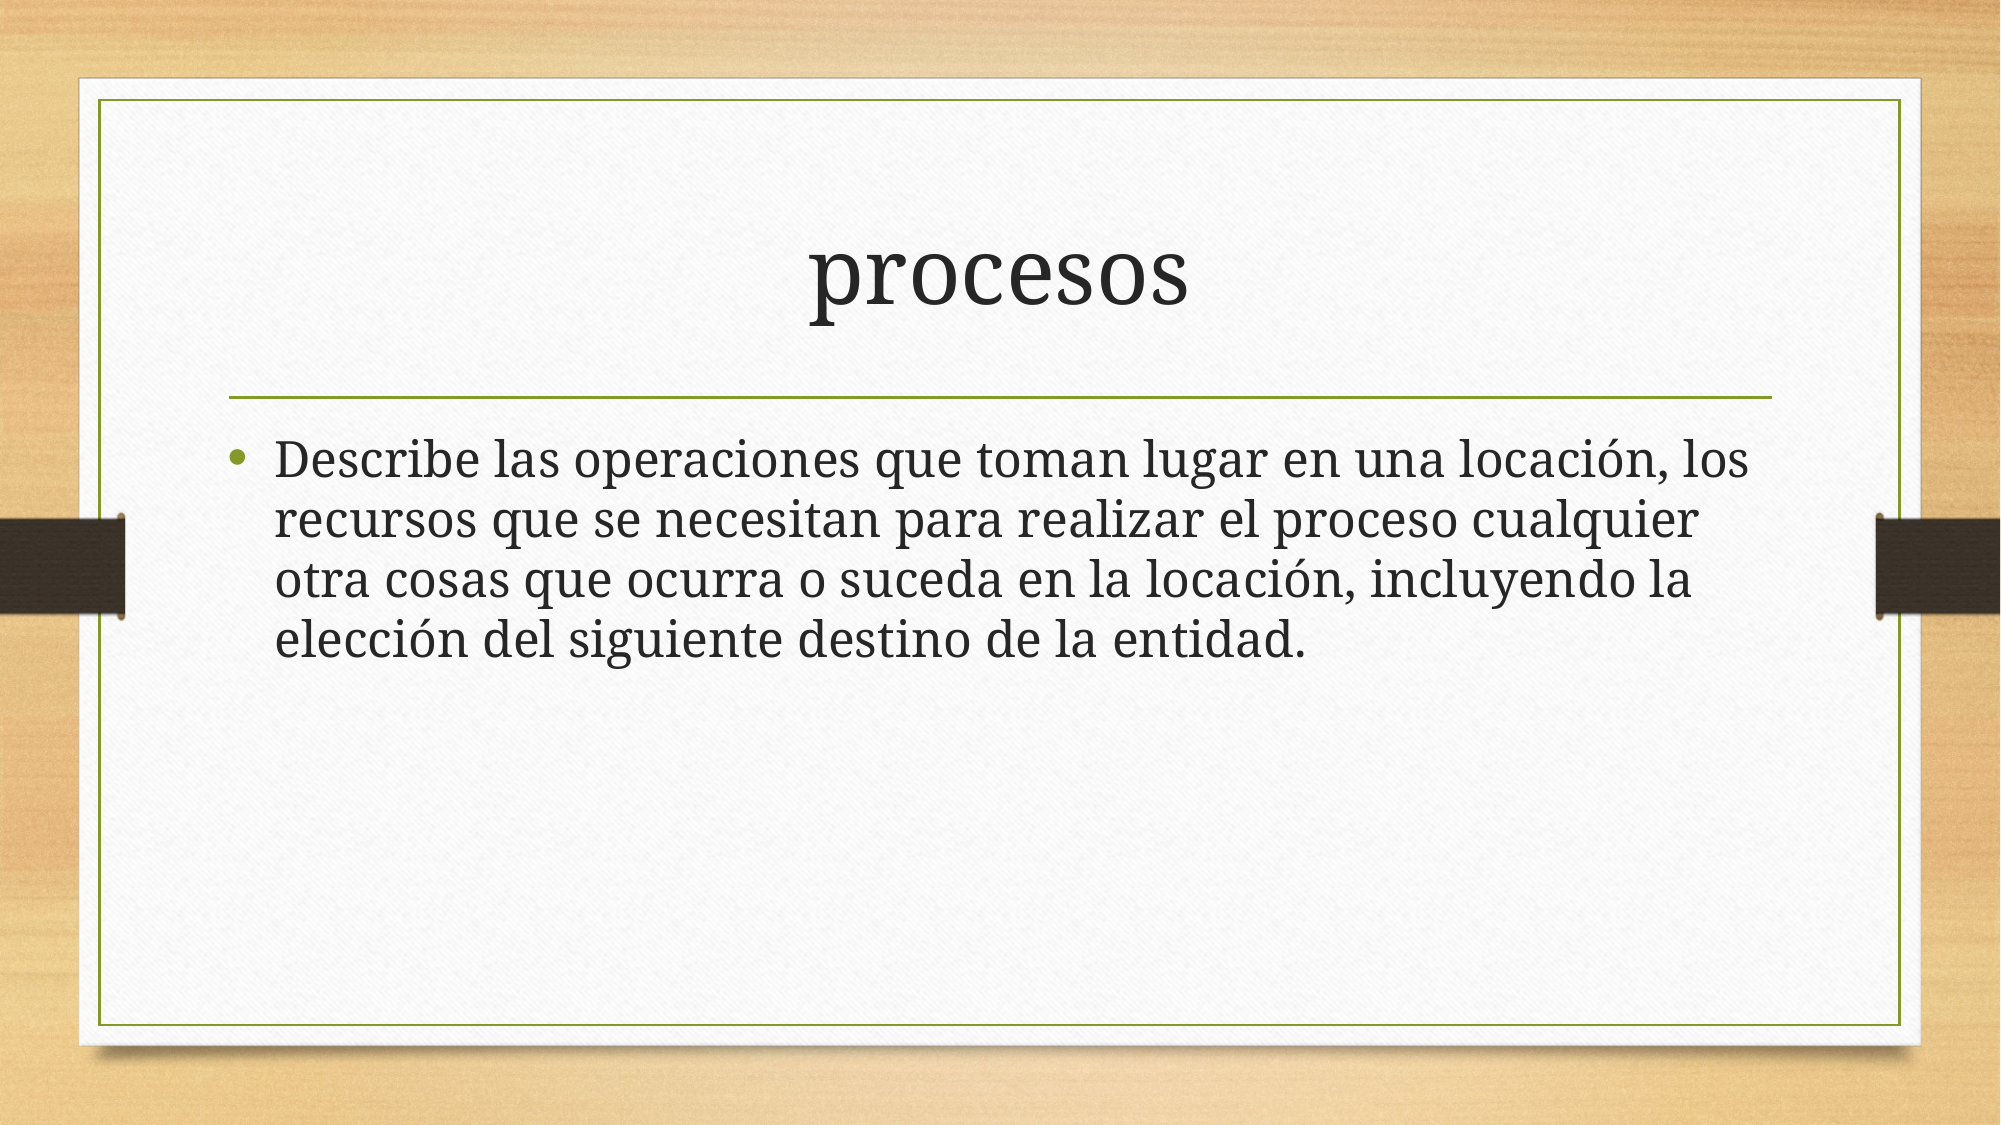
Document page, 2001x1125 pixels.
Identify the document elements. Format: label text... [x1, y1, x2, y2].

list Describe las operaciones que toman lugar en una locación, los recursos que se necesitan para realizar el proceso cualquier otra cosas que ocurra o suceda en la locación, incluyendo la elección del siguiente destino de la entidad. [212, 419, 1788, 964]
picture [0, 0, 2001, 1125]
title procesos [212, 161, 1788, 375]
